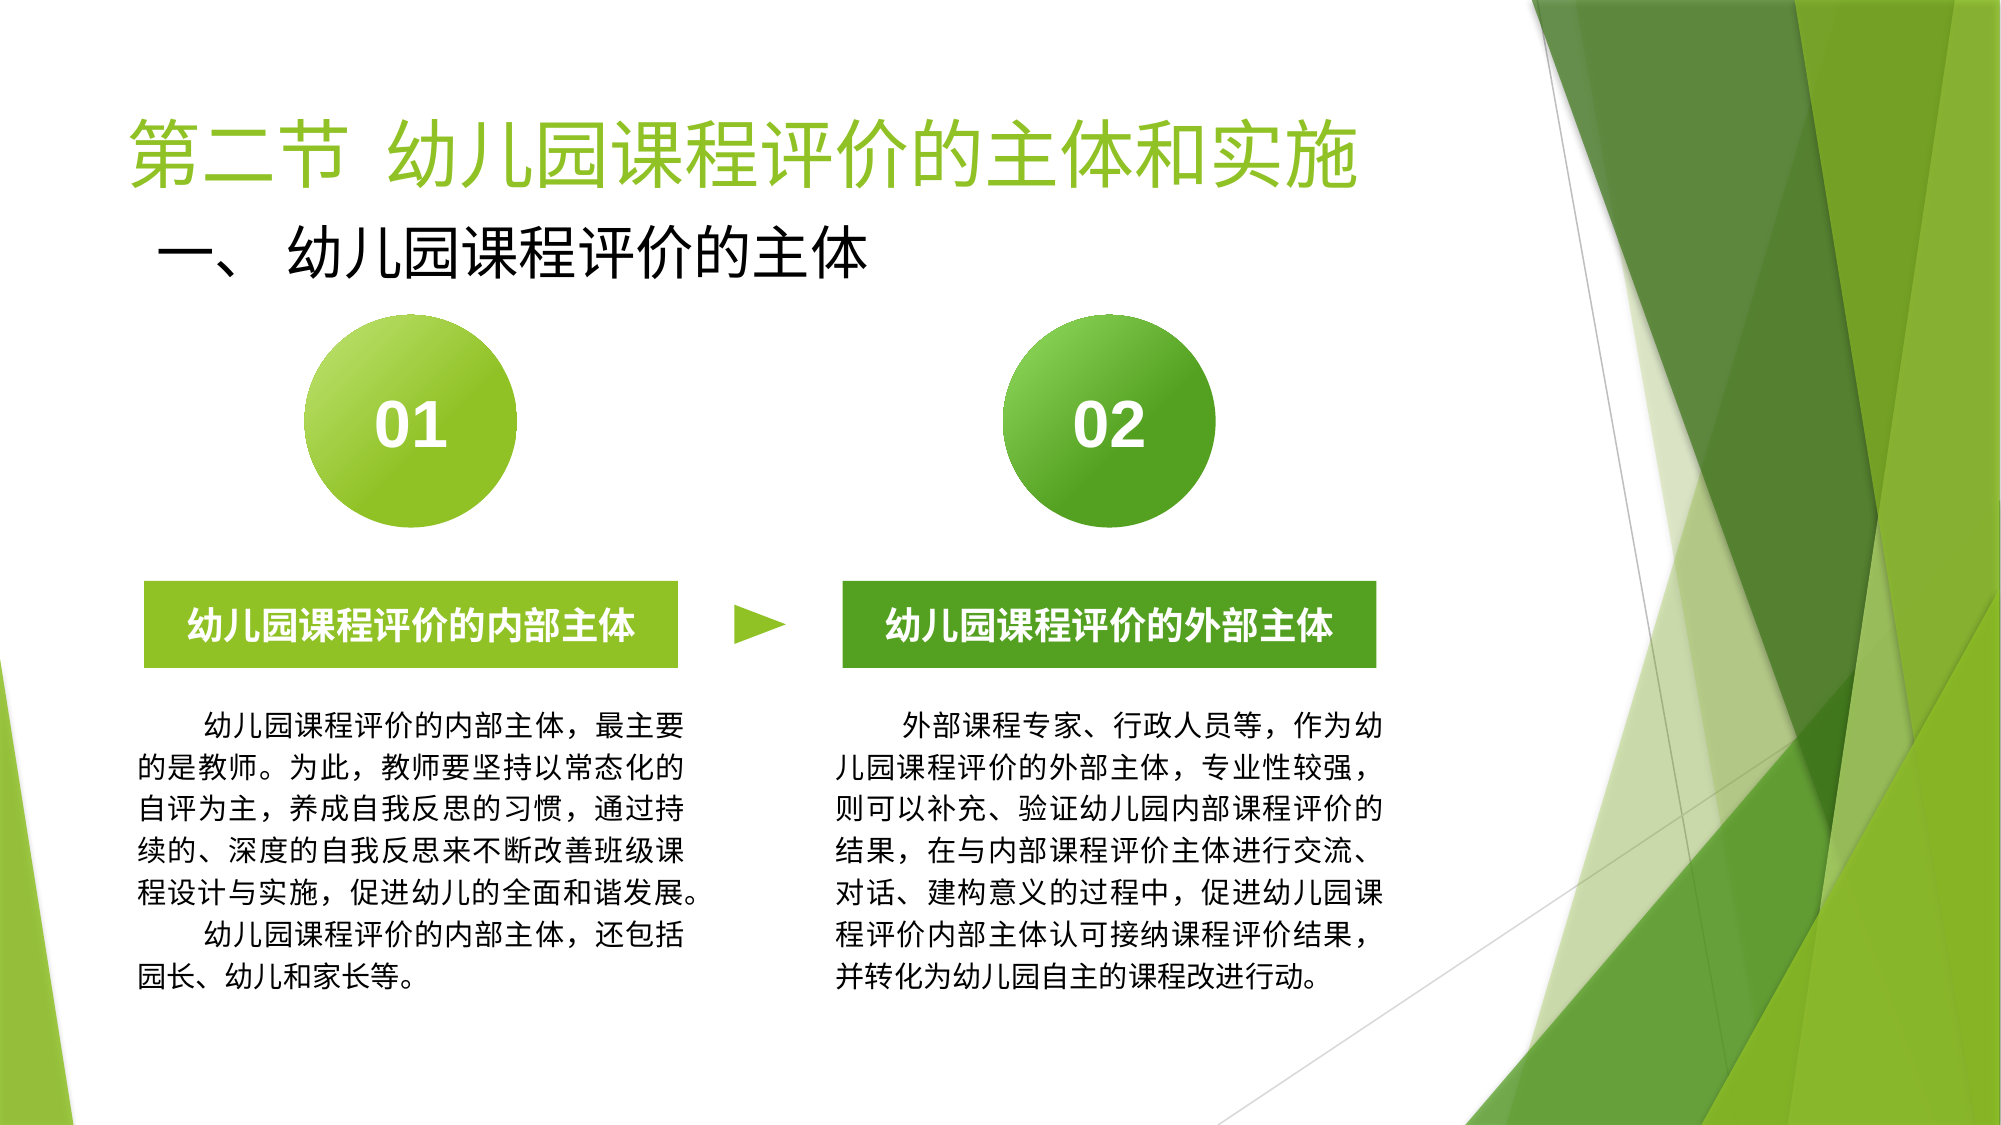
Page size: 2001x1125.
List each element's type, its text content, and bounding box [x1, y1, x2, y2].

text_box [121, 314, 1399, 1003]
text_box 一、 幼儿园课程评价的主体 [141, 208, 1451, 294]
title 第二节 幼儿园课程评价的主体和实施 [111, 99, 1522, 317]
